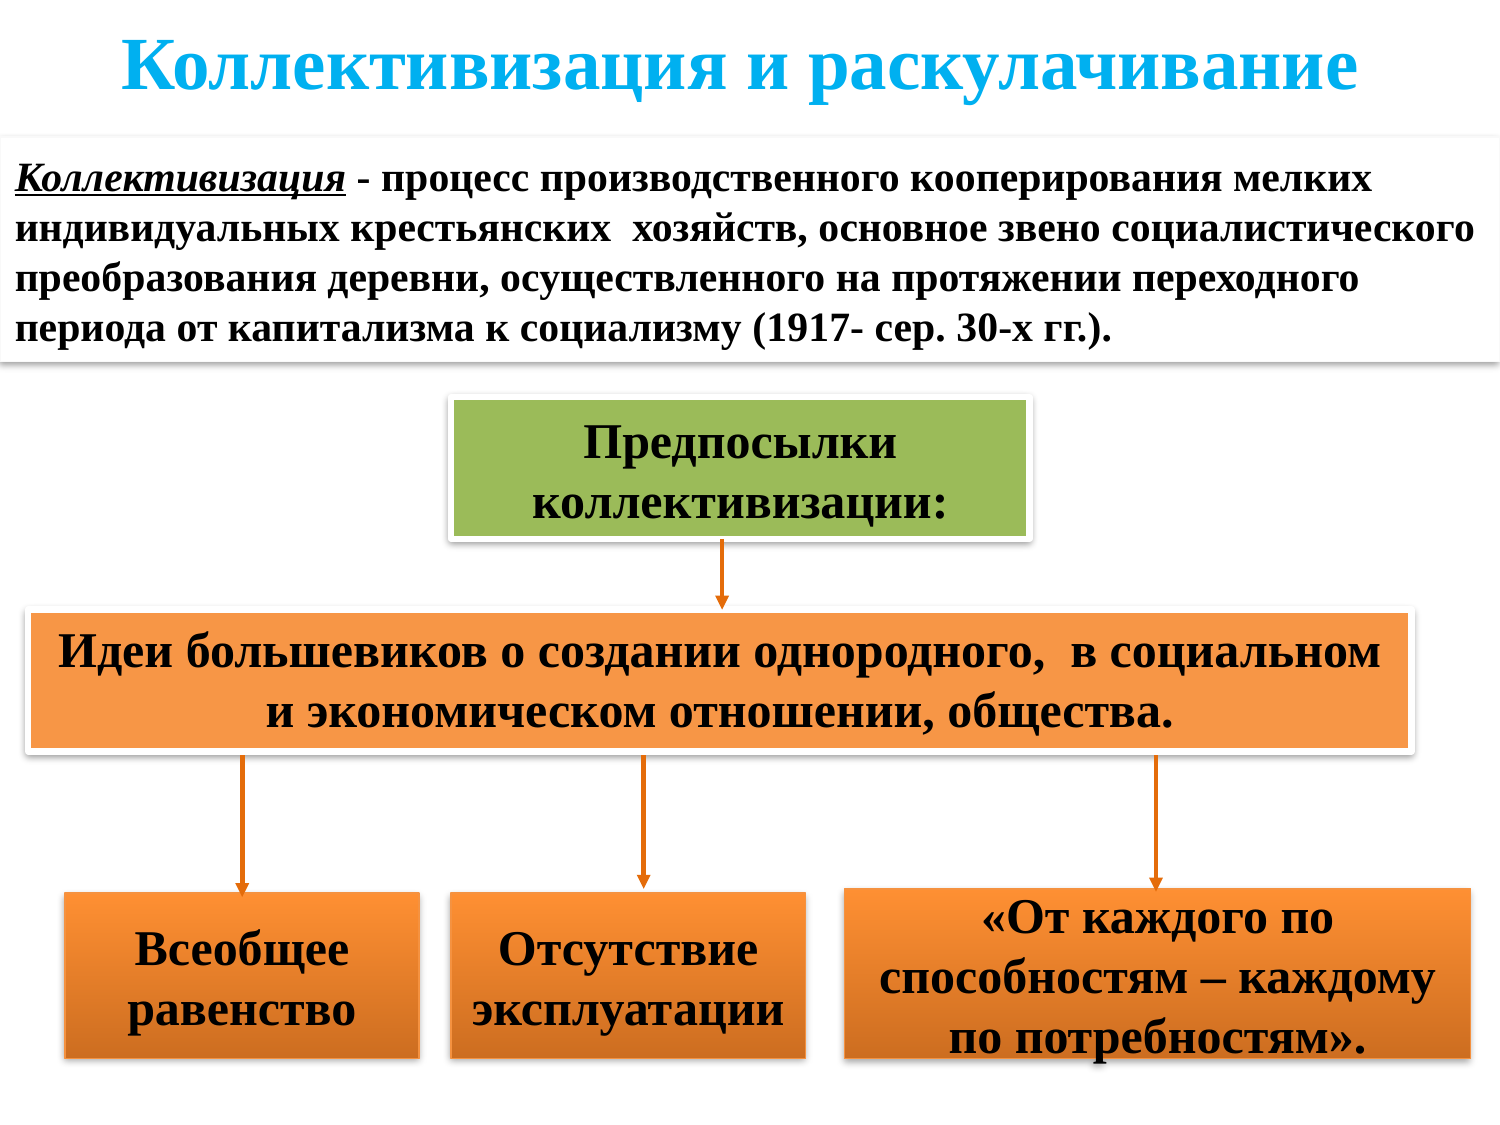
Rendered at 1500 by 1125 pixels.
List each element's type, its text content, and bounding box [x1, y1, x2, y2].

text_box Предпосылки коллективизации: [448, 394, 1033, 542]
text_box «От каждого по способностям – каждому по потребностям». [844, 888, 1471, 1059]
text_box Идеи большевиков о создании однородного, в социальном и экономическом отношении, общества. [25, 606, 1415, 755]
text_box Отсутствие эксплуатации [450, 892, 806, 1059]
text_box Всеобщее равенство [64, 892, 420, 1059]
text_box Коллективизация - процесс производственного кооперирования мелких индивидуальных крестьянских хозяйств, основное звено социалистического преобразования деревни, осуществленного на протяжении переходного периода от капитализма к социализму (1917- сер. 30-х гг.). [0, 137, 1500, 362]
text_box Коллективизация и раскулачивание [106, 7, 1374, 112]
